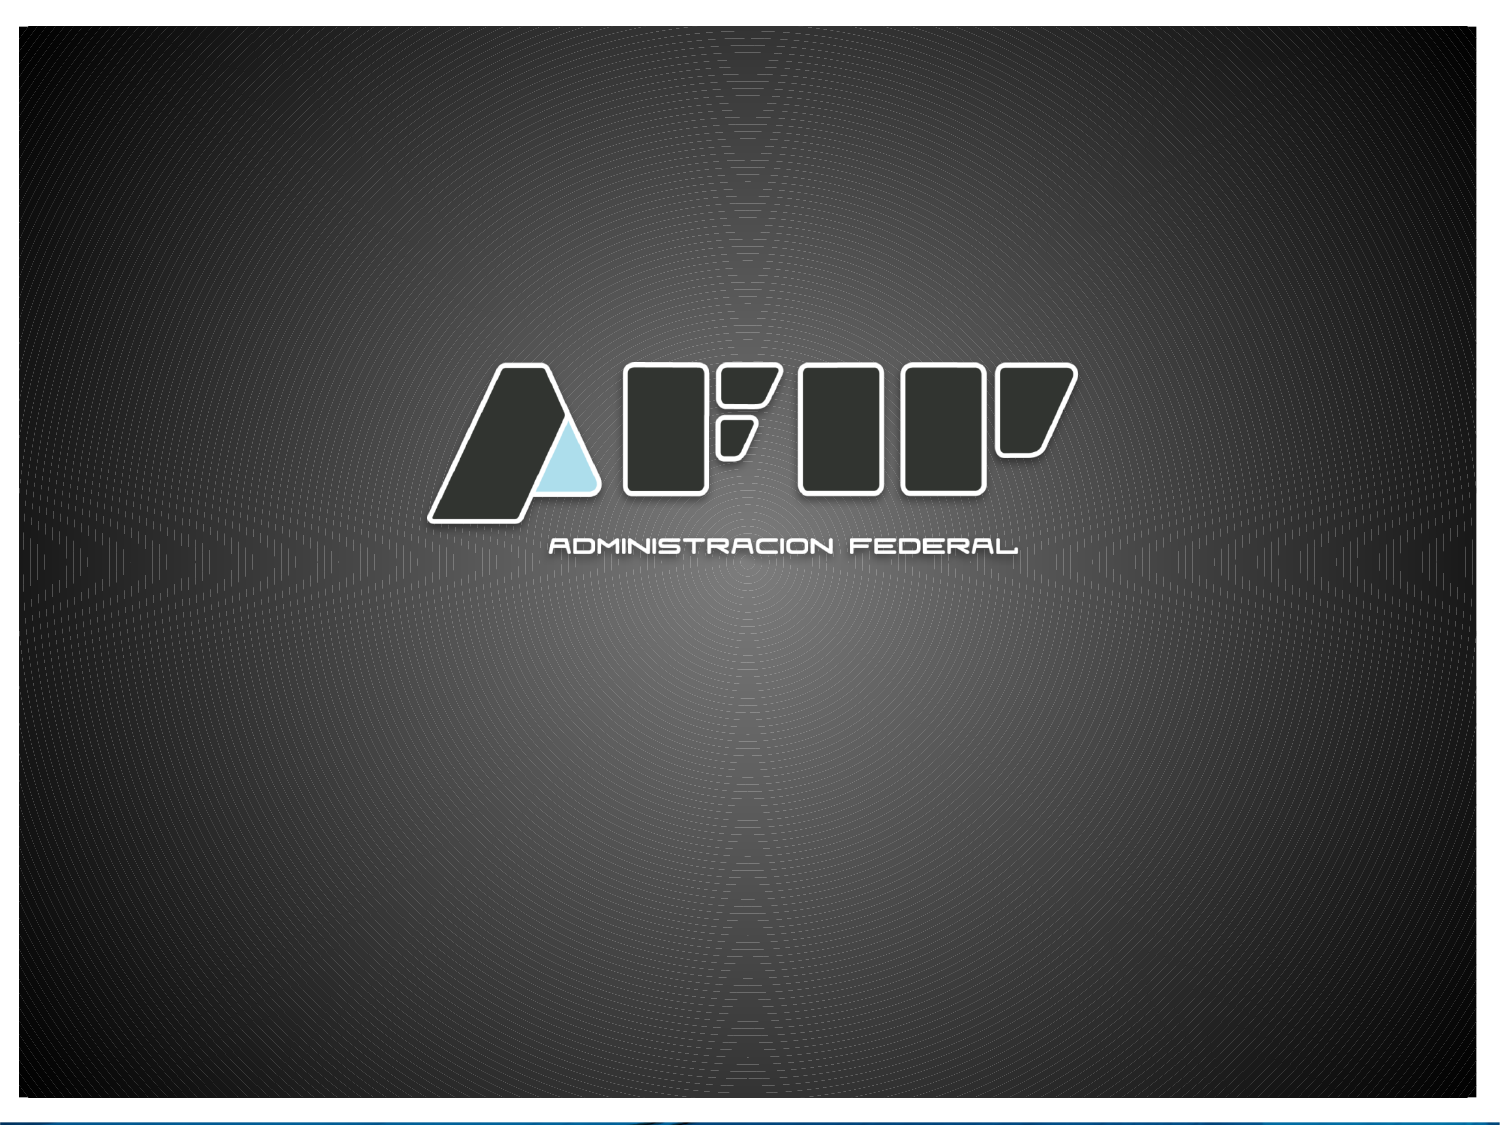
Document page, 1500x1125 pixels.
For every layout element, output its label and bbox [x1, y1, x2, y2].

text_box [0, 0, 1500, 1124]
picture [427, 362, 1079, 554]
text_box [17, 25, 1479, 1099]
